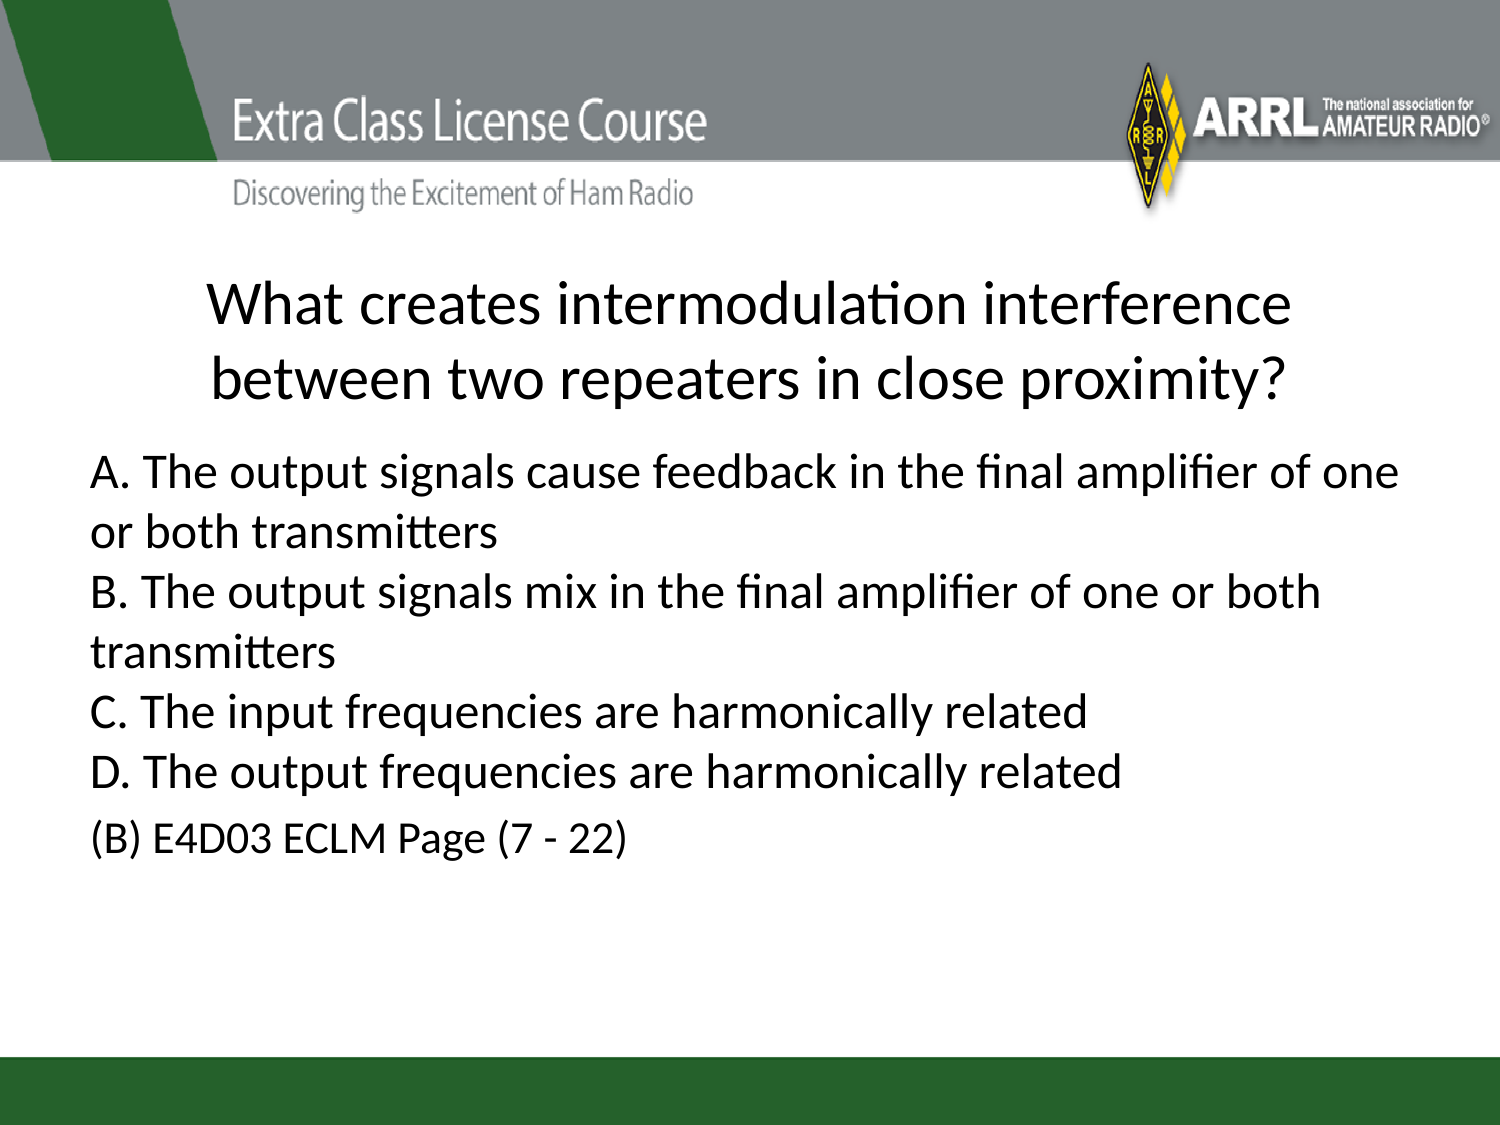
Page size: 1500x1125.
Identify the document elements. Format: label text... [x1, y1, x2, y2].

title What creates intermodulation interference between two repeaters in close proximity? [75, 254, 1425, 431]
picture [0, 0, 1500, 1125]
list A. The output signals cause feedback in the final amplifier of one or both transmitters B. The output signals mix in the final amplifier of one or both transmitters C. The input frequencies are harmonically related D. The output frequencies are harmonically related (B) E4D03 ECLM Page (7 - 22) [75, 431, 1425, 949]
